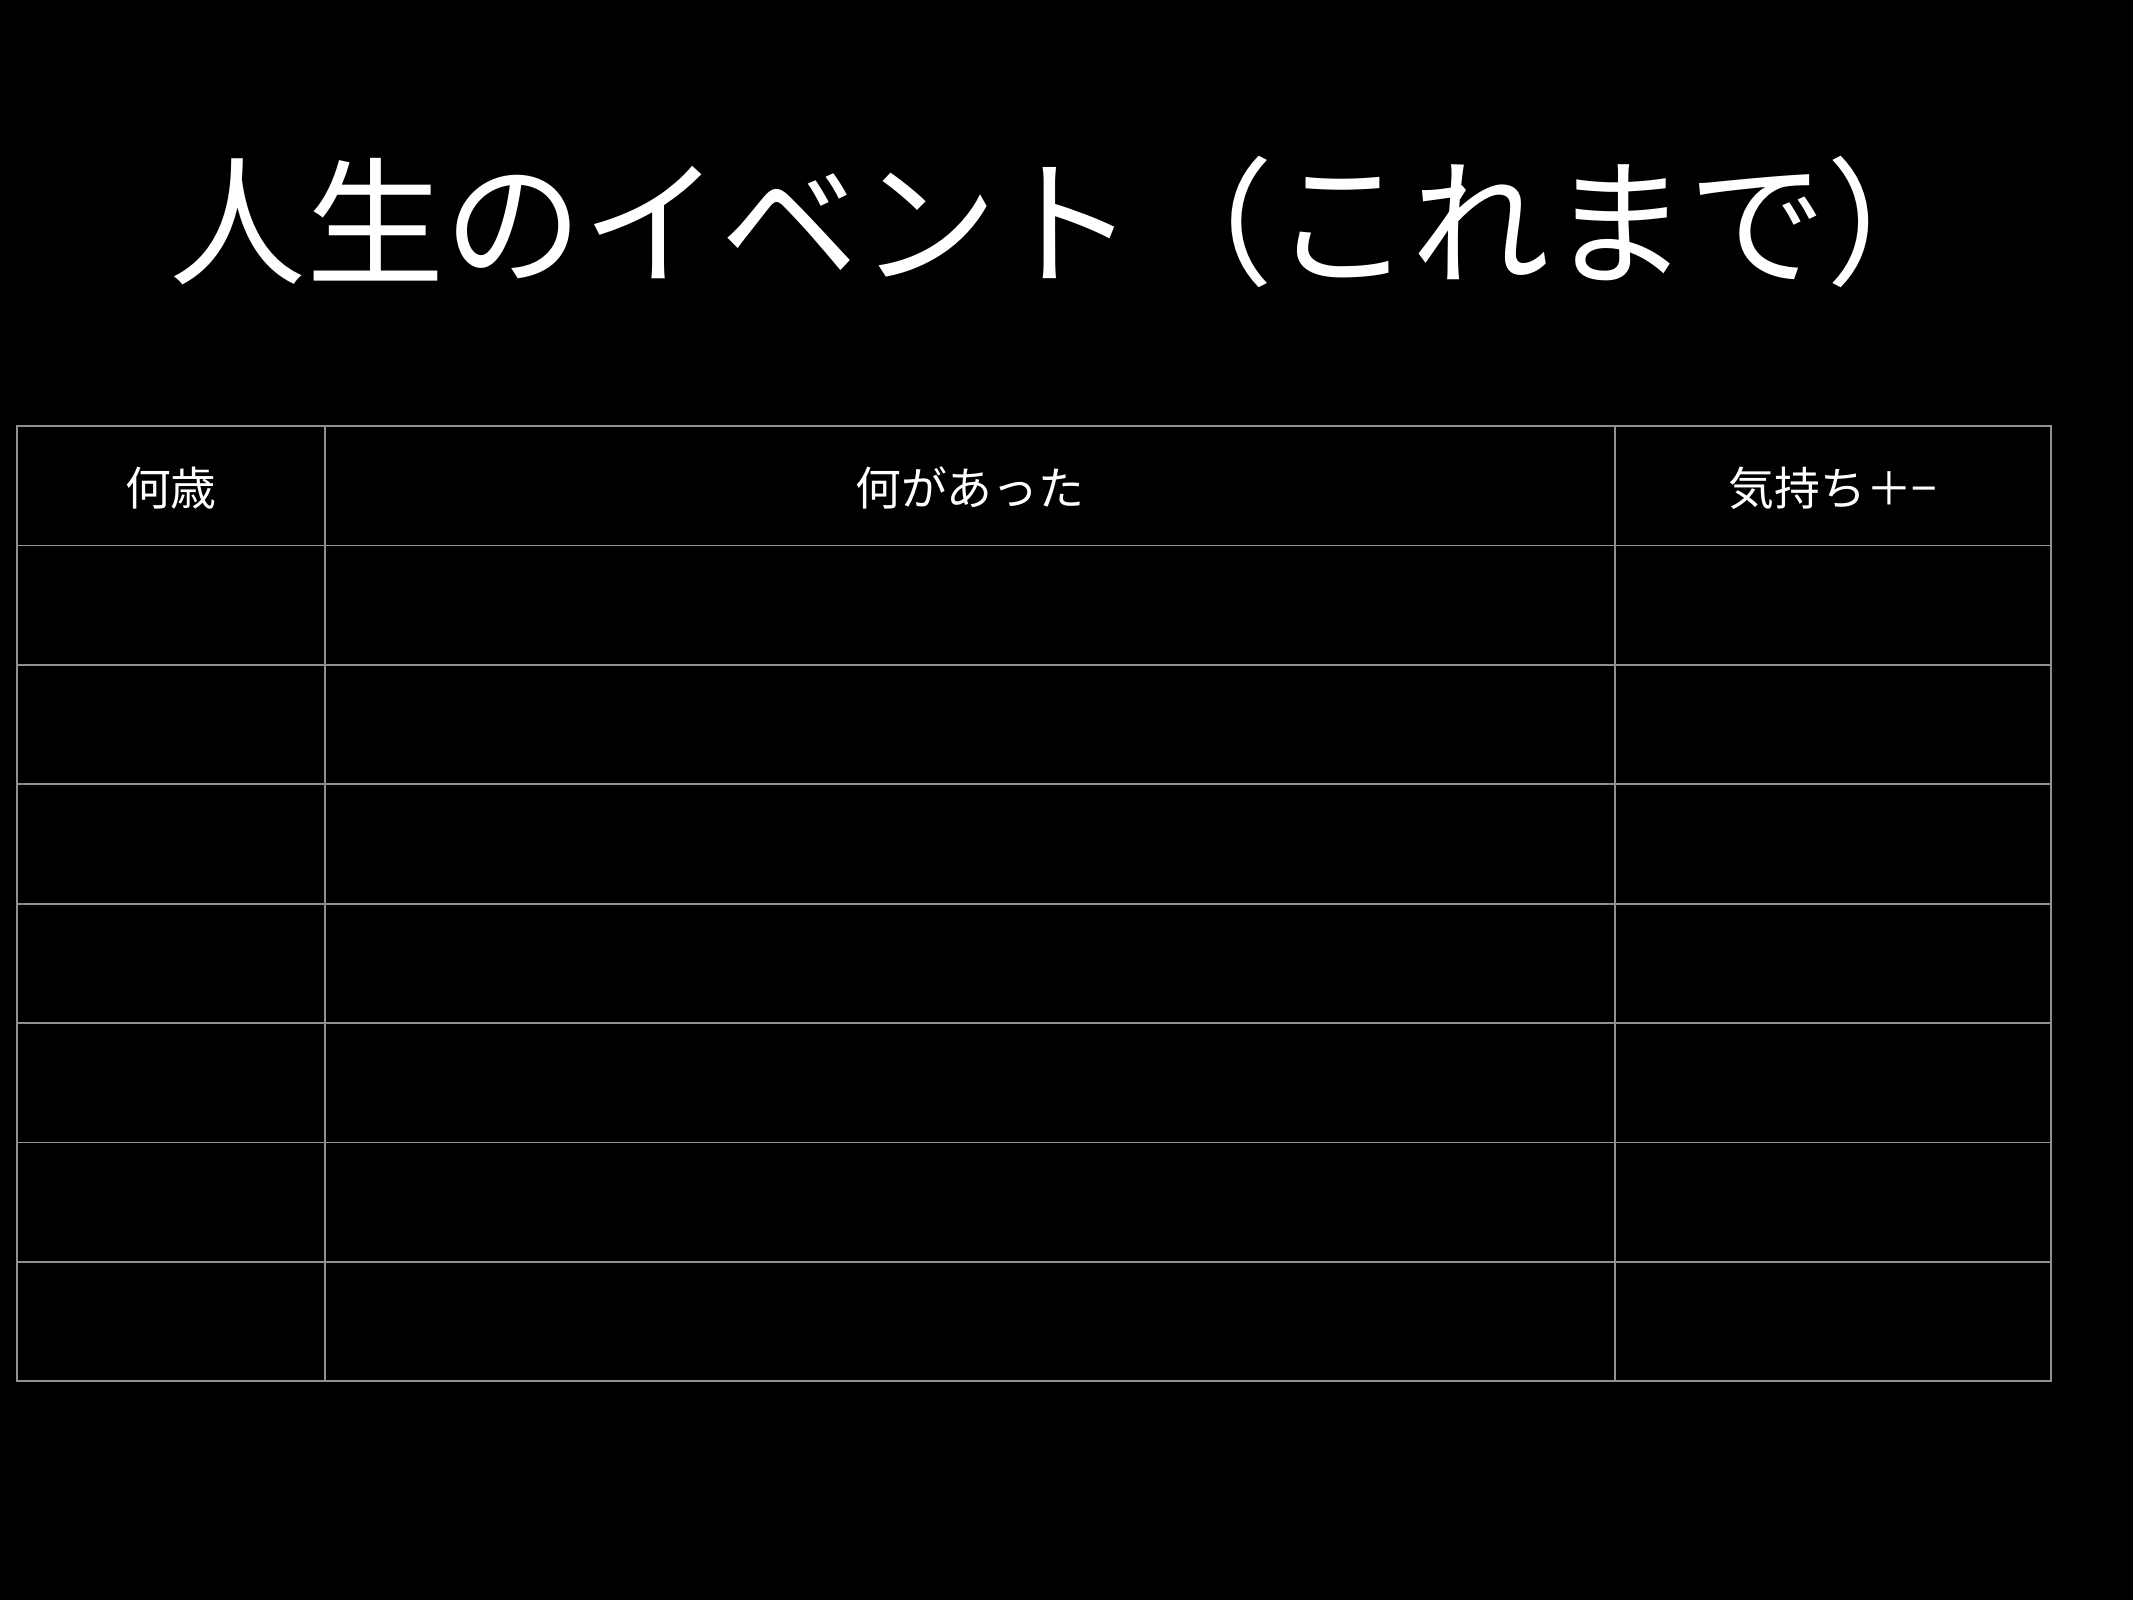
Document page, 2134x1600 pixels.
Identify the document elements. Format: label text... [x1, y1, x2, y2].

table_cell [18, 1024, 324, 1142]
table_cell [1616, 1143, 2050, 1261]
table_cell [1616, 785, 2050, 903]
table_cell [1616, 546, 2050, 664]
table_cell [326, 785, 1614, 903]
table_header 気持ち＋− [1616, 427, 2050, 545]
table_cell [326, 546, 1614, 664]
table_cell [1616, 666, 2050, 783]
table_cell [18, 785, 324, 903]
table_cell [326, 1263, 1614, 1380]
table_cell [18, 905, 324, 1022]
table_cell [1616, 1024, 2050, 1142]
table_cell [326, 666, 1614, 783]
table_cell [1616, 905, 2050, 1022]
title 人生のイベント（これまで） [155, 41, 1978, 397]
table_cell [326, 1143, 1614, 1261]
table_cell [18, 546, 324, 664]
table_cell [1616, 1263, 2050, 1380]
table_header 何歳 [18, 427, 324, 545]
table_header 何があった [326, 427, 1614, 545]
table_cell [18, 666, 324, 783]
table_cell [18, 1143, 324, 1261]
table_cell [18, 1263, 324, 1380]
table_cell [326, 1024, 1614, 1142]
table_cell [326, 905, 1614, 1022]
